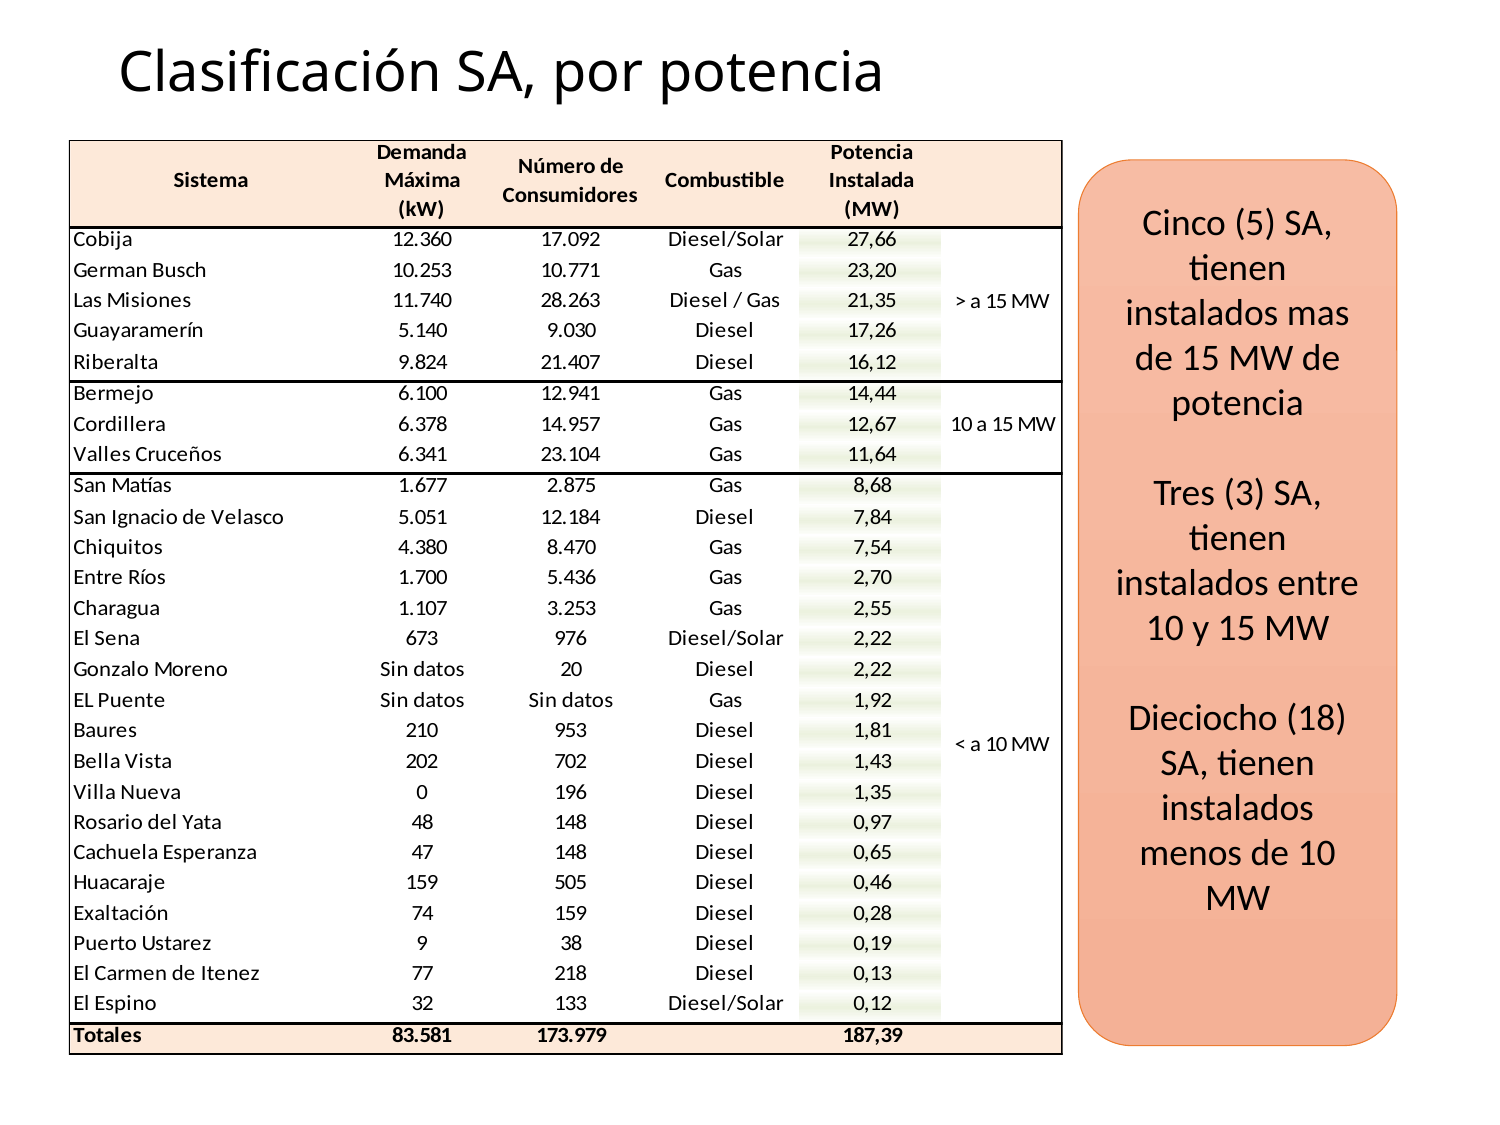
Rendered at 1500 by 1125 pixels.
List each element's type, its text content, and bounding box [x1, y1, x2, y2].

picture [68, 139, 1065, 1057]
title Clasificación SA, por potencia [103, 35, 1397, 112]
text_box Cinco (5) SA, tienen instalados mas de 15 MW de potencia Tres (3) SA, tienen instalados entre 10 y 15 MW Dieciocho (18) SA, tienen instalados menos de 10 MW [1077, 159, 1398, 1047]
